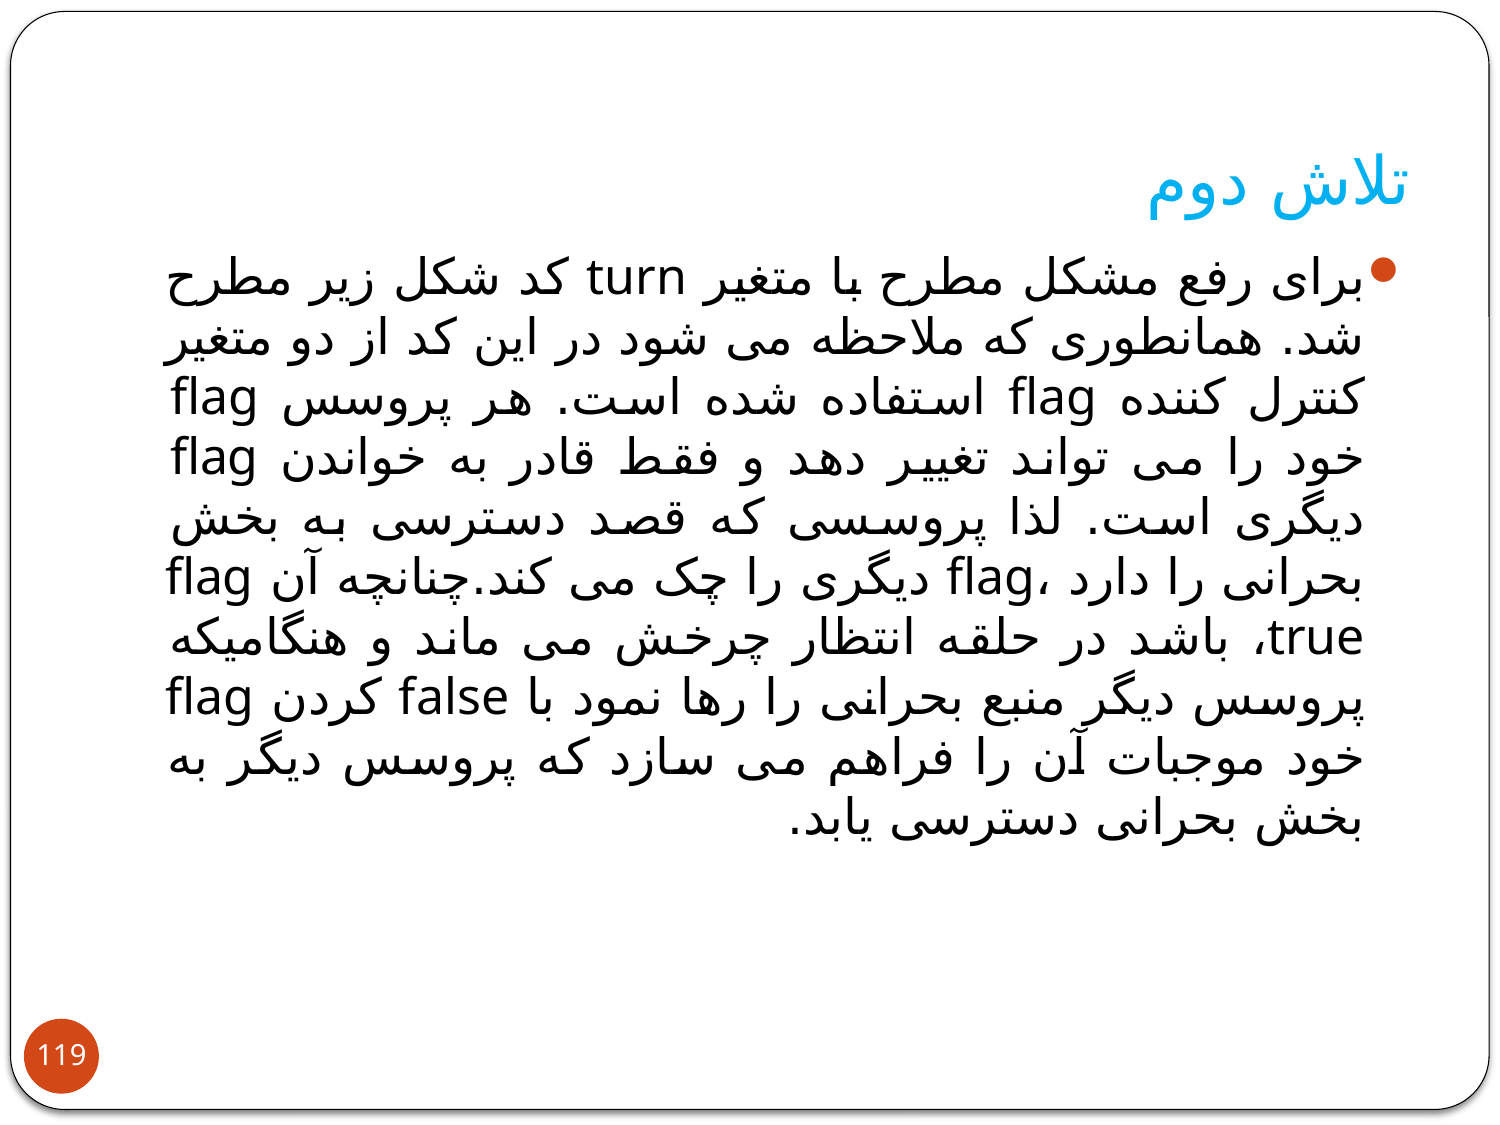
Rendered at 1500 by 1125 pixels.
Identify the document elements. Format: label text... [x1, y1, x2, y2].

list برای رفع مشکل مطرح با متغیر turn کد شکل زیر مطرح شد. همانطوری که ملاحظه می شود در این کد از دو متغیر کنترل کننده flag استفاده شده است. هر پروسس flag خود را می تواند تغییر دهد و فقط قادر به خواندن flag دیگری است. لذا پروسسی که قصد دسترسی به بخش بحرانی را دارد ،flag دیگری را چک می کند.چنانچه آن flag ،true باشد در حلقه انتظار چرخش می ماند و هنگامیکه پروسس دیگر منبع بحرانی را رها نمود با false کردن flag خود موجبات آن را فراهم می سازد که پروسس دیگر به بخش بحرانی دسترسی یابد. [150, 237, 1425, 988]
title تلاش دوم [150, 45, 1425, 233]
slide_number 119 [23, 1018, 99, 1094]
